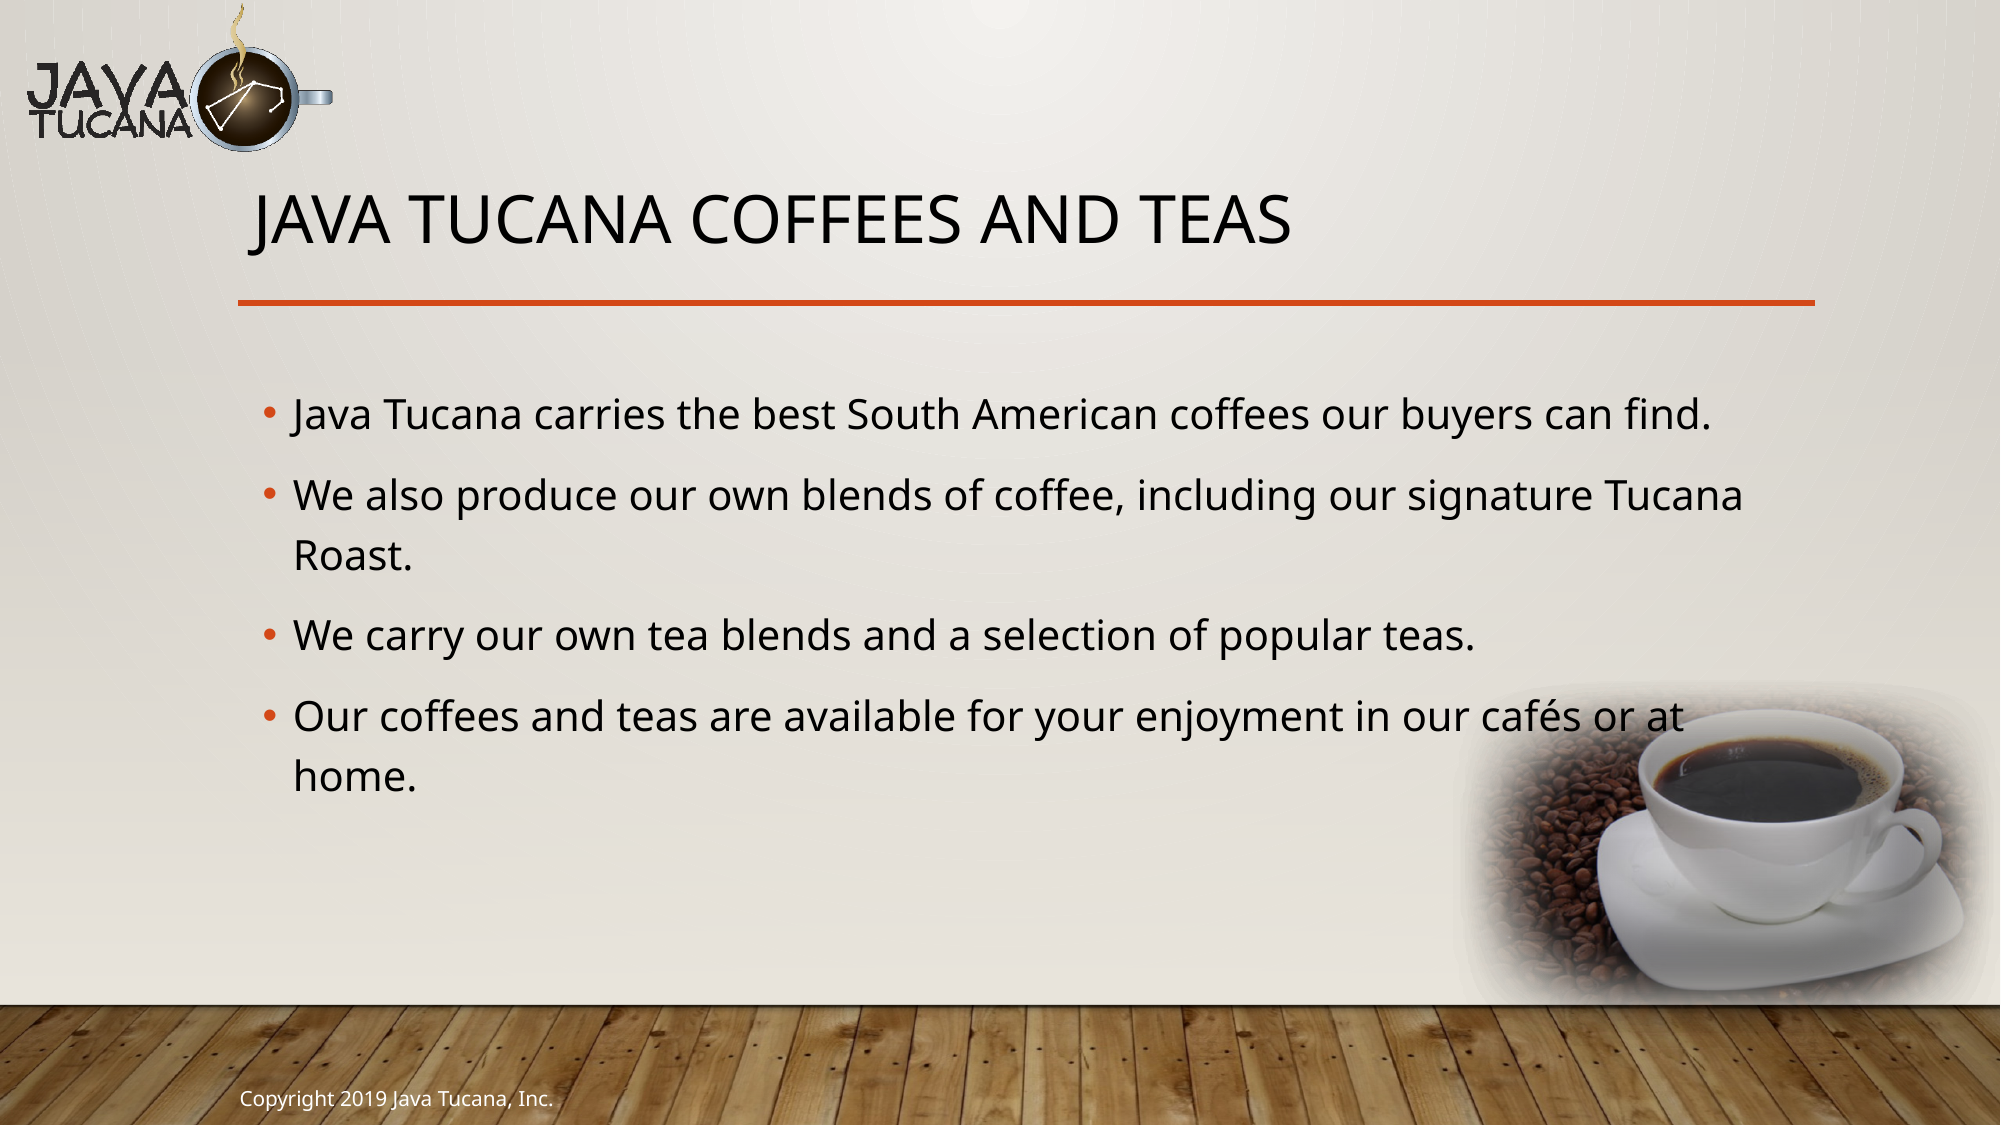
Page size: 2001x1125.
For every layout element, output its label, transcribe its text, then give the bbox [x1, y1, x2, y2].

list Java Tucana carries the best South American coffees our buyers can find. We also produce our own blends of coffee, including our signature Tucana Roast. We carry our own tea blends and a selection of popular teas. Our coffees and teas are available for your enjoyment in our cafés or at home. [247, 370, 1763, 1030]
picture [0, 1005, 2000, 1125]
footer Copyright 2019 Java Tucana, Inc. [224, 1074, 1199, 1125]
picture [1763, 767, 1906, 953]
title Java Tucana Coffees and Teas [238, 178, 1814, 305]
picture [13, 0, 341, 159]
